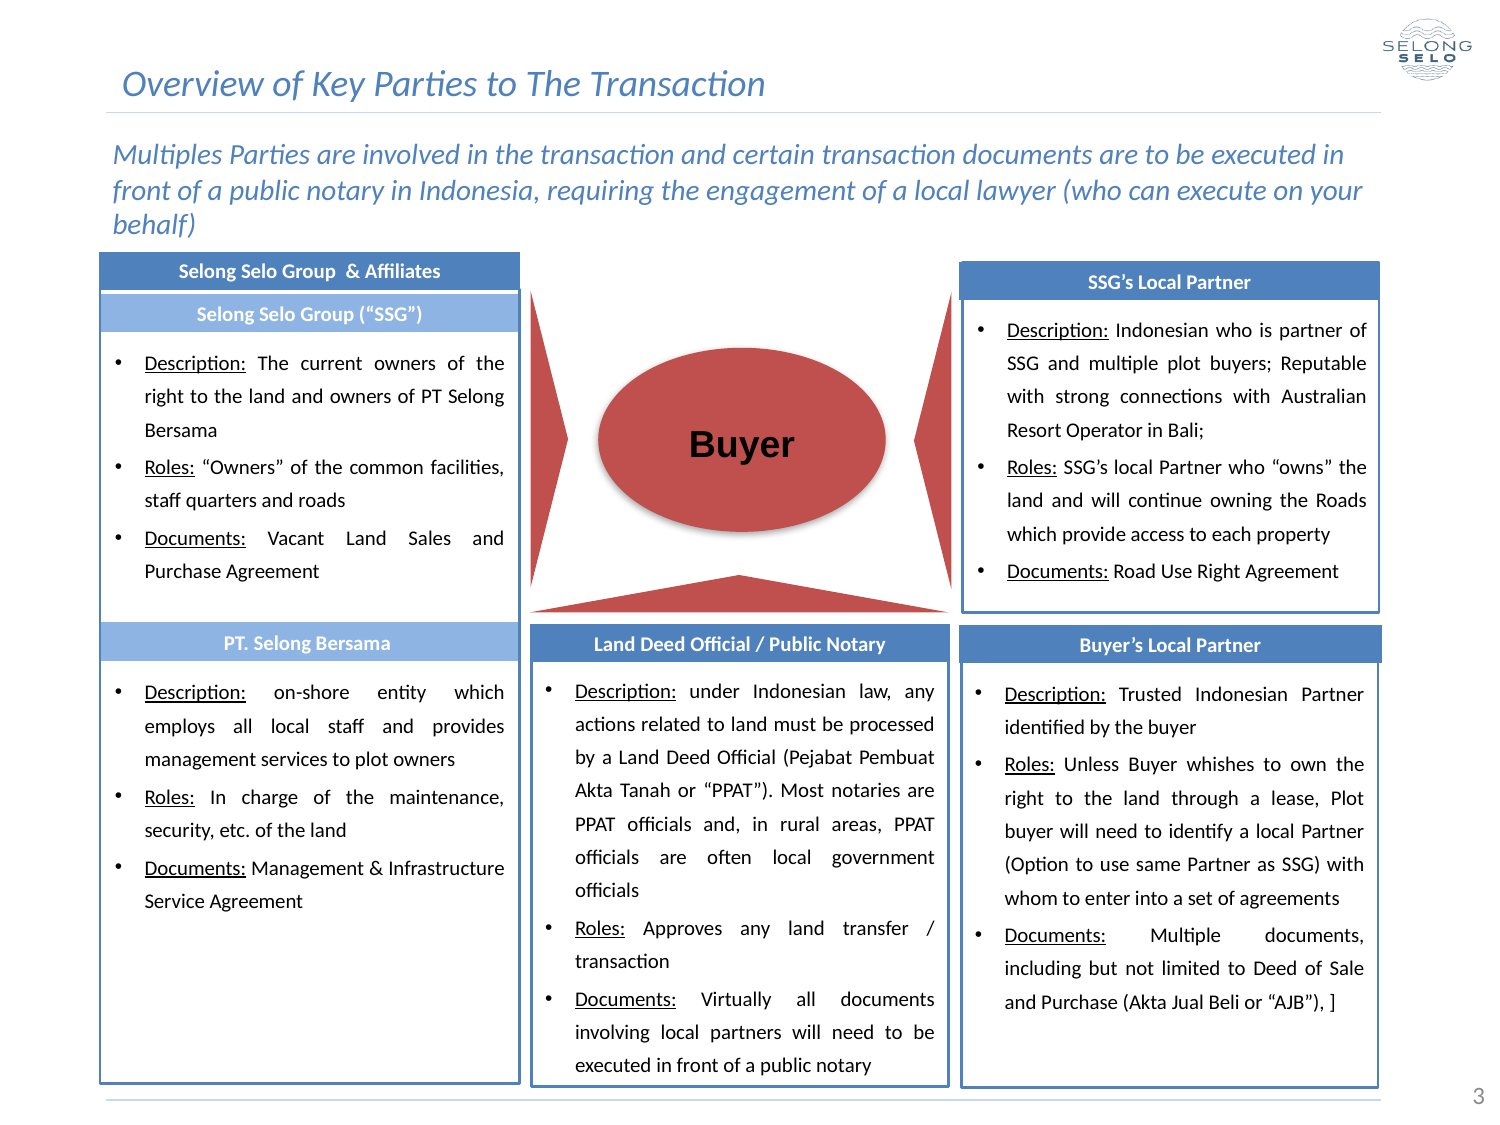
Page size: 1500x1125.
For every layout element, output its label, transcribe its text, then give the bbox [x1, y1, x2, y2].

text_box [529, 574, 949, 613]
text_box Buyer’s Local Partner [959, 625, 1382, 663]
text_box SSG’s Local Partner [959, 262, 1380, 299]
text_box Description: Indonesian who is partner of SSG and multiple plot buyers; Reputable with strong connections with Australian Resort Operator in Bali; Roles: SSG’s local Partner who “owns” the land and will continue owning the Roads which provide access to each property Documents: Road Use Right Agreement [962, 300, 1383, 543]
text_box [530, 290, 569, 588]
picture [1379, 8, 1476, 89]
text_box Multiples Parties are involved in the transaction and certain transaction documents are to be executed in front of a public notary in Indonesia, requiring the engagement of a local lawyer (who can execute on your behalf) [112, 135, 1388, 199]
text_box [913, 292, 952, 590]
text_box Selong Selo Group & Affiliates [99, 252, 520, 287]
text_box Description: under Indonesian law, any actions related to land must be processed by a Land Deed Official (Pejabat Pembuat Akta Tanah or “PPAT”). Most notaries are PPAT officials and, in rural areas, PPAT officials are often local government officials Roles: Approves any land transfer / transaction Documents: Virtually all documents involving local partners will need to be executed in front of a public notary [530, 661, 950, 904]
text_box [960, 260, 1381, 615]
text_box Overview of Key Parties to The Transaction [107, 51, 782, 112]
text_box [959, 655, 1380, 1089]
text_box [98, 287, 522, 1085]
slide_number 3 [1149, 1065, 1500, 1125]
text_box Buyer [598, 347, 886, 532]
text_box [530, 904, 950, 1088]
text_box Land Deed Official / Public Notary [530, 624, 950, 661]
